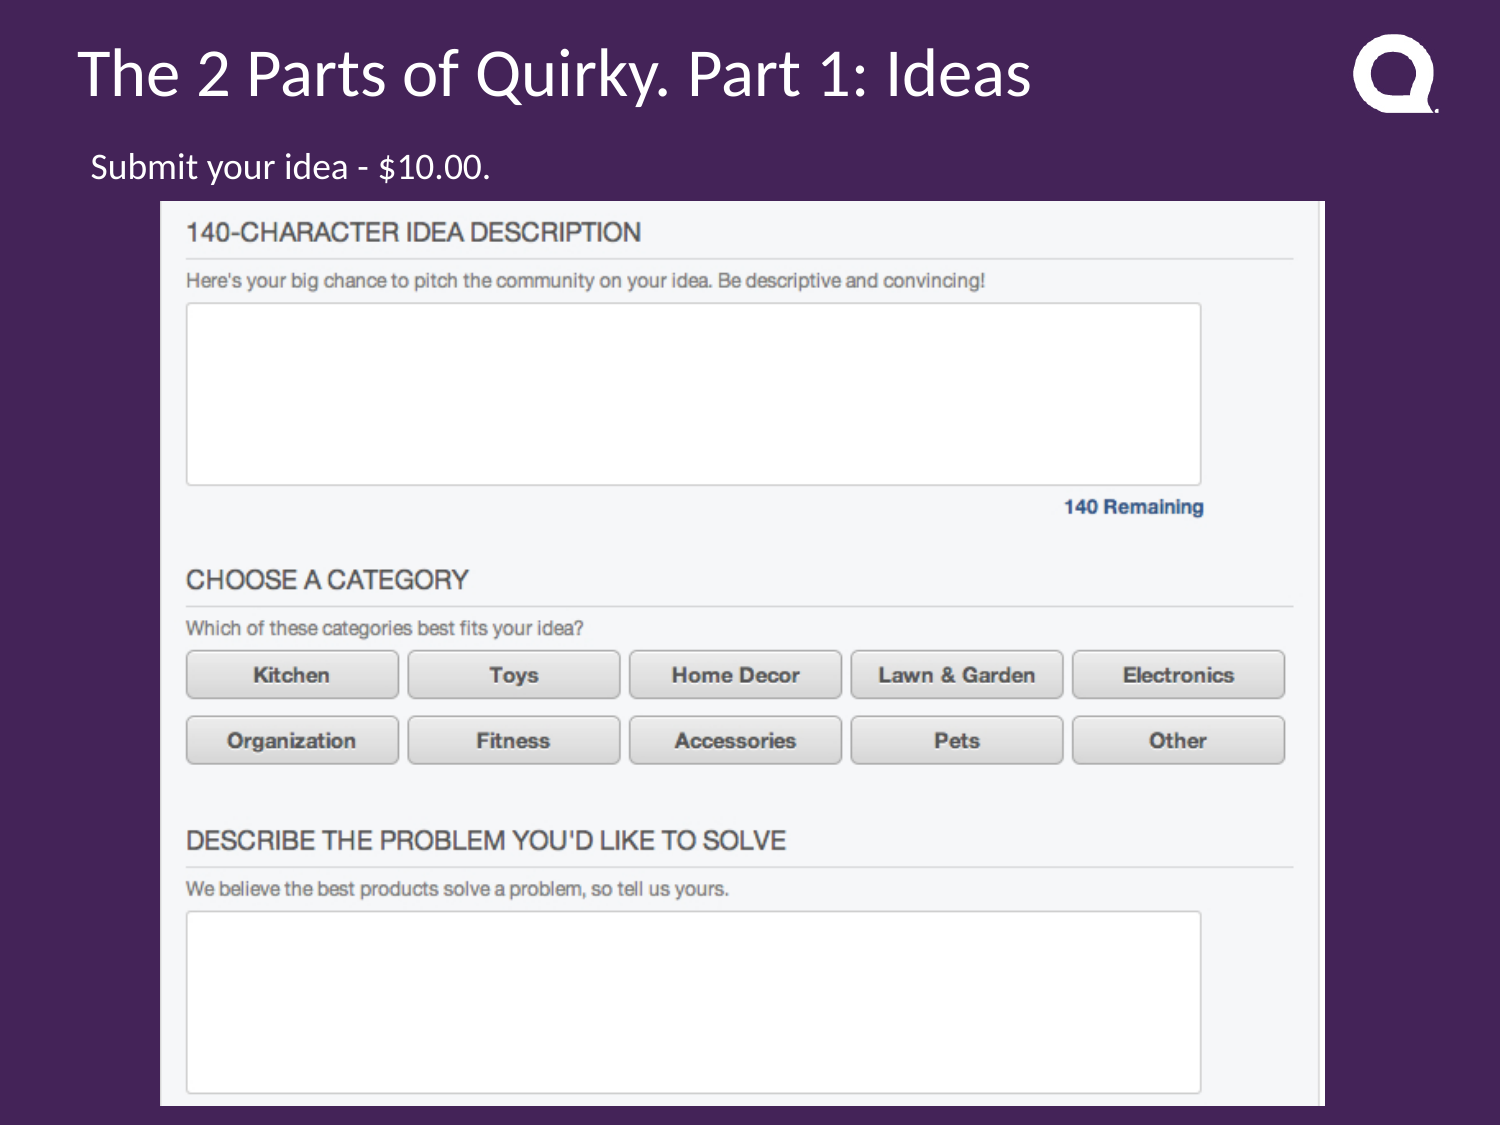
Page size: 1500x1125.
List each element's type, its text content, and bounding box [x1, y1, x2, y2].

text_box The 2 Parts of Quirky. Part 1: Ideas [62, 20, 1192, 118]
picture [0, 0, 1500, 1125]
text_box Submit your idea - $10.00. [75, 134, 1338, 285]
